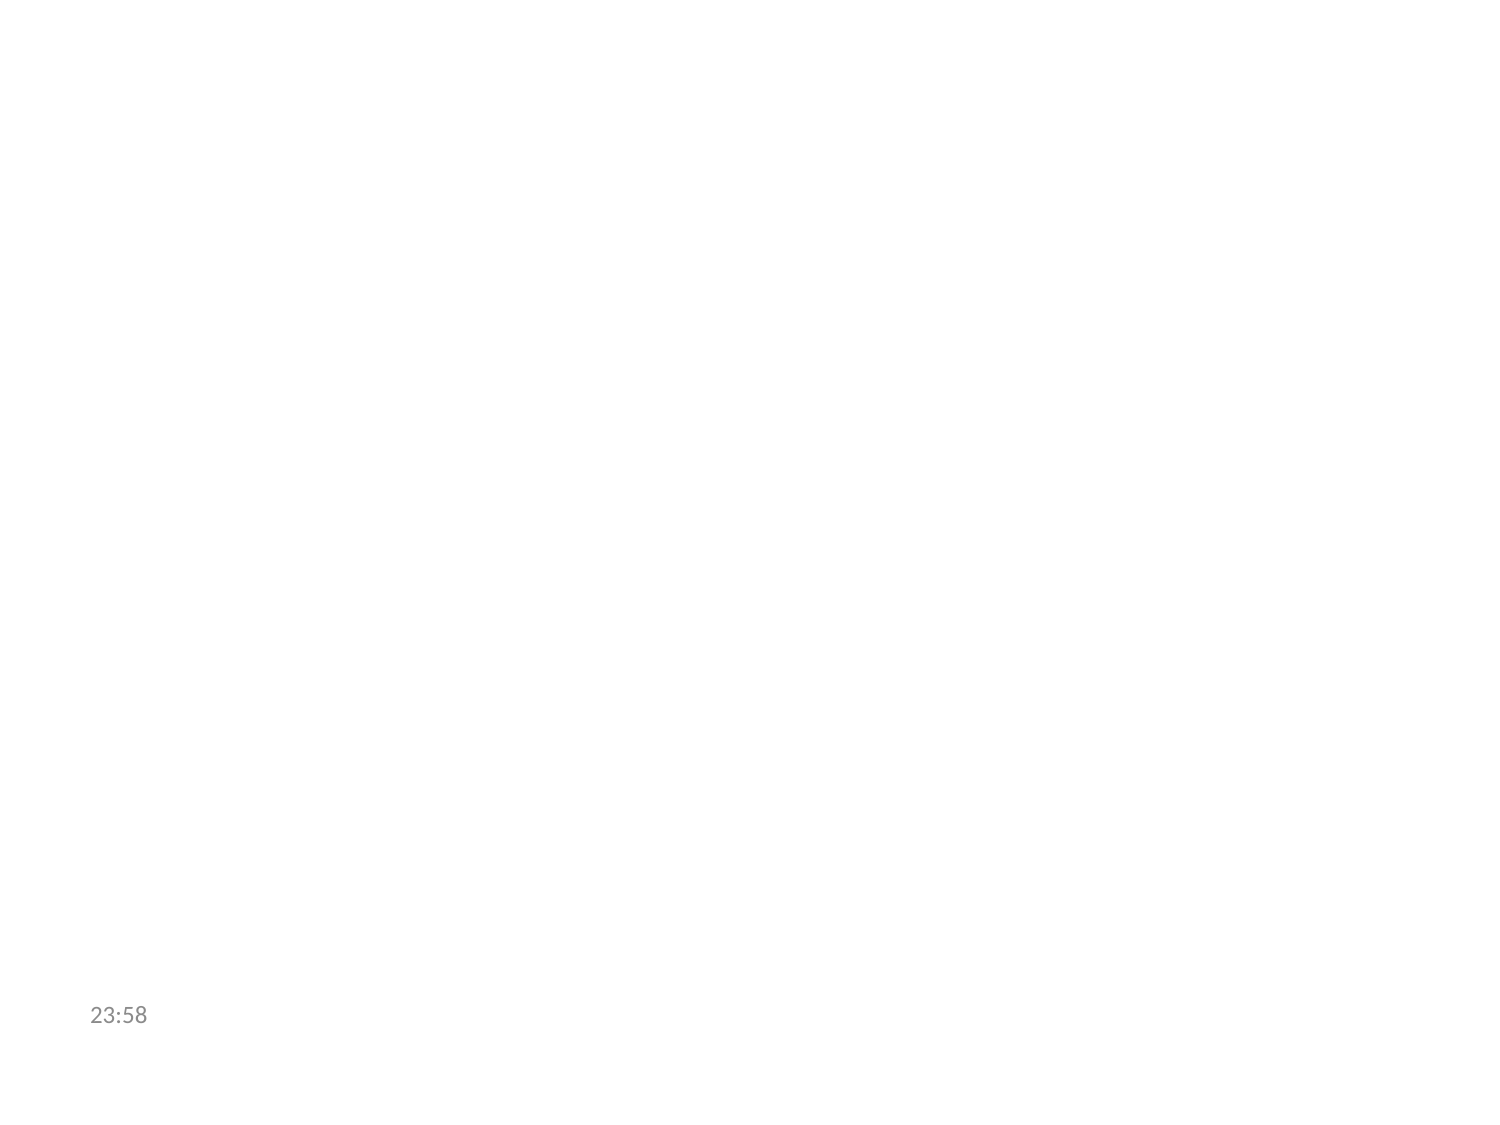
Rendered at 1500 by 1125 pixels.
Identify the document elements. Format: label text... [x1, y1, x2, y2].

text_box 15:35 [75, 983, 425, 1044]
